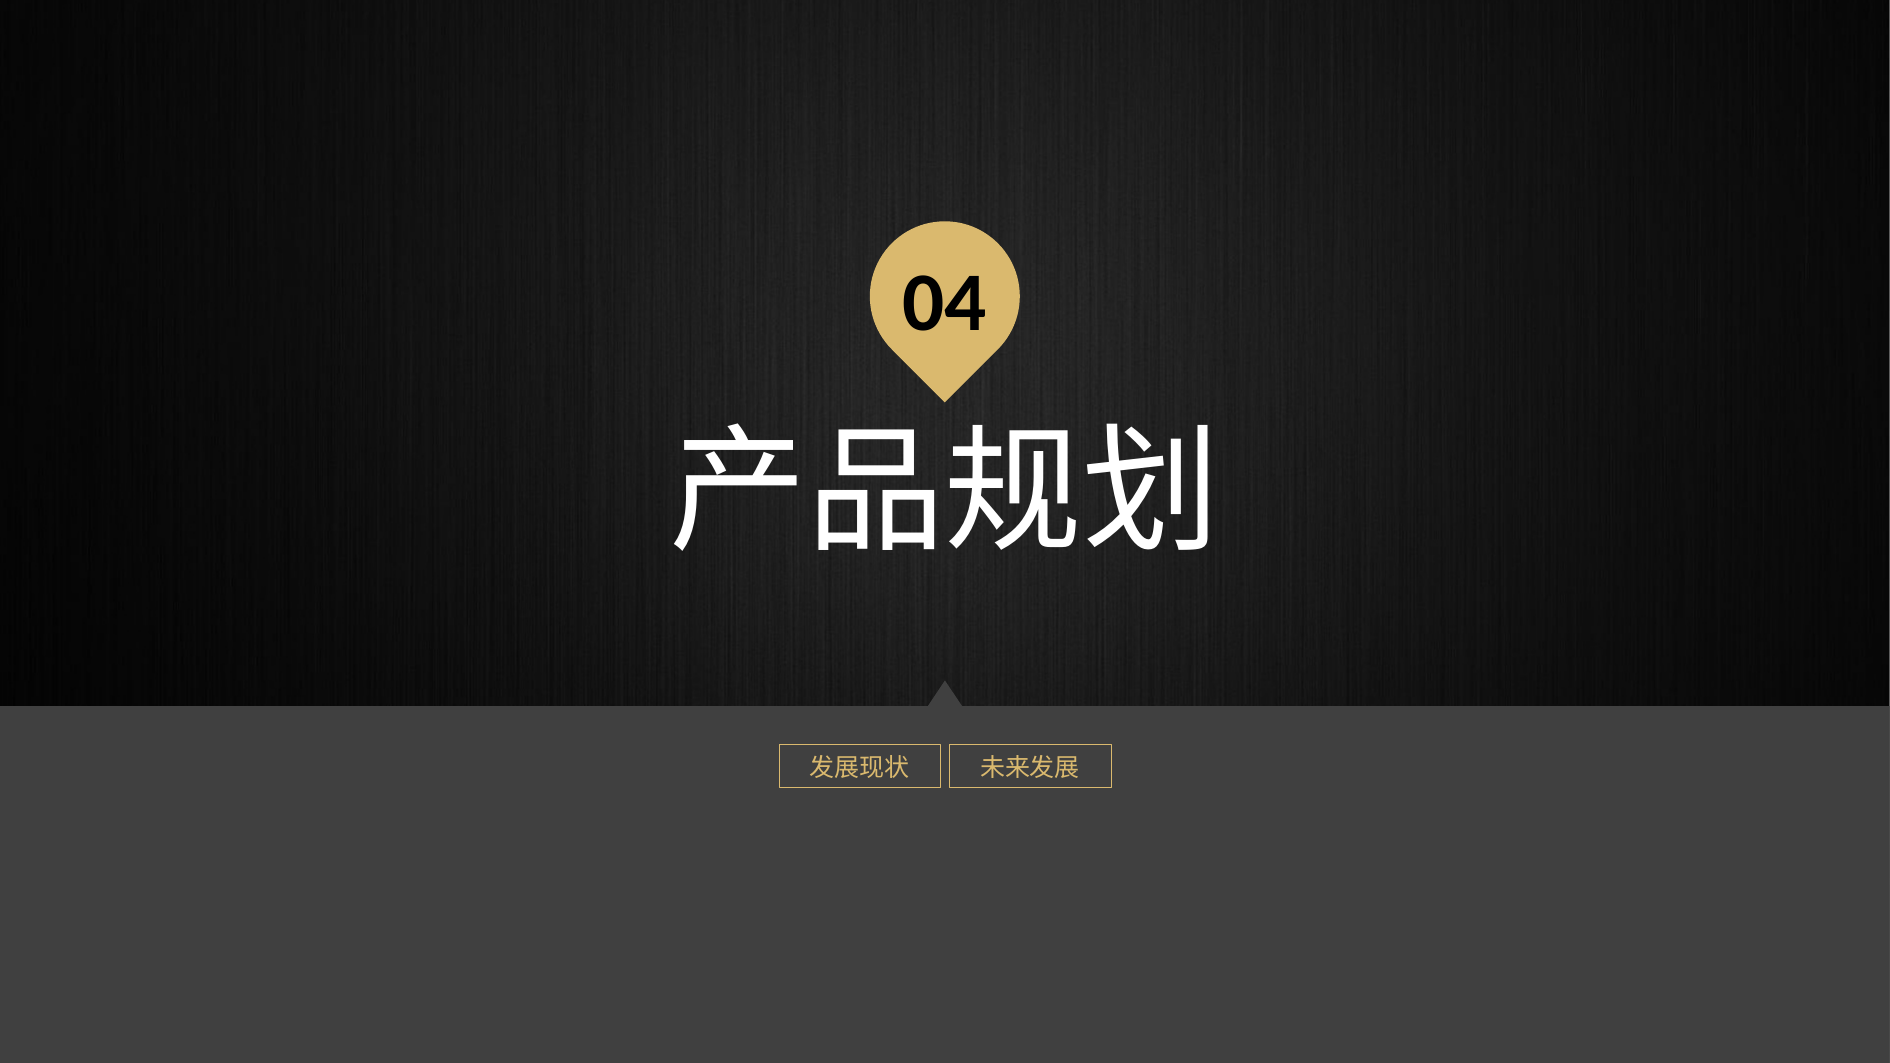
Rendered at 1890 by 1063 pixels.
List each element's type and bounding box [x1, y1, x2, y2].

text_box [0, 680, 1890, 1063]
picture [0, 0, 1890, 680]
text_box [778, 743, 1112, 792]
